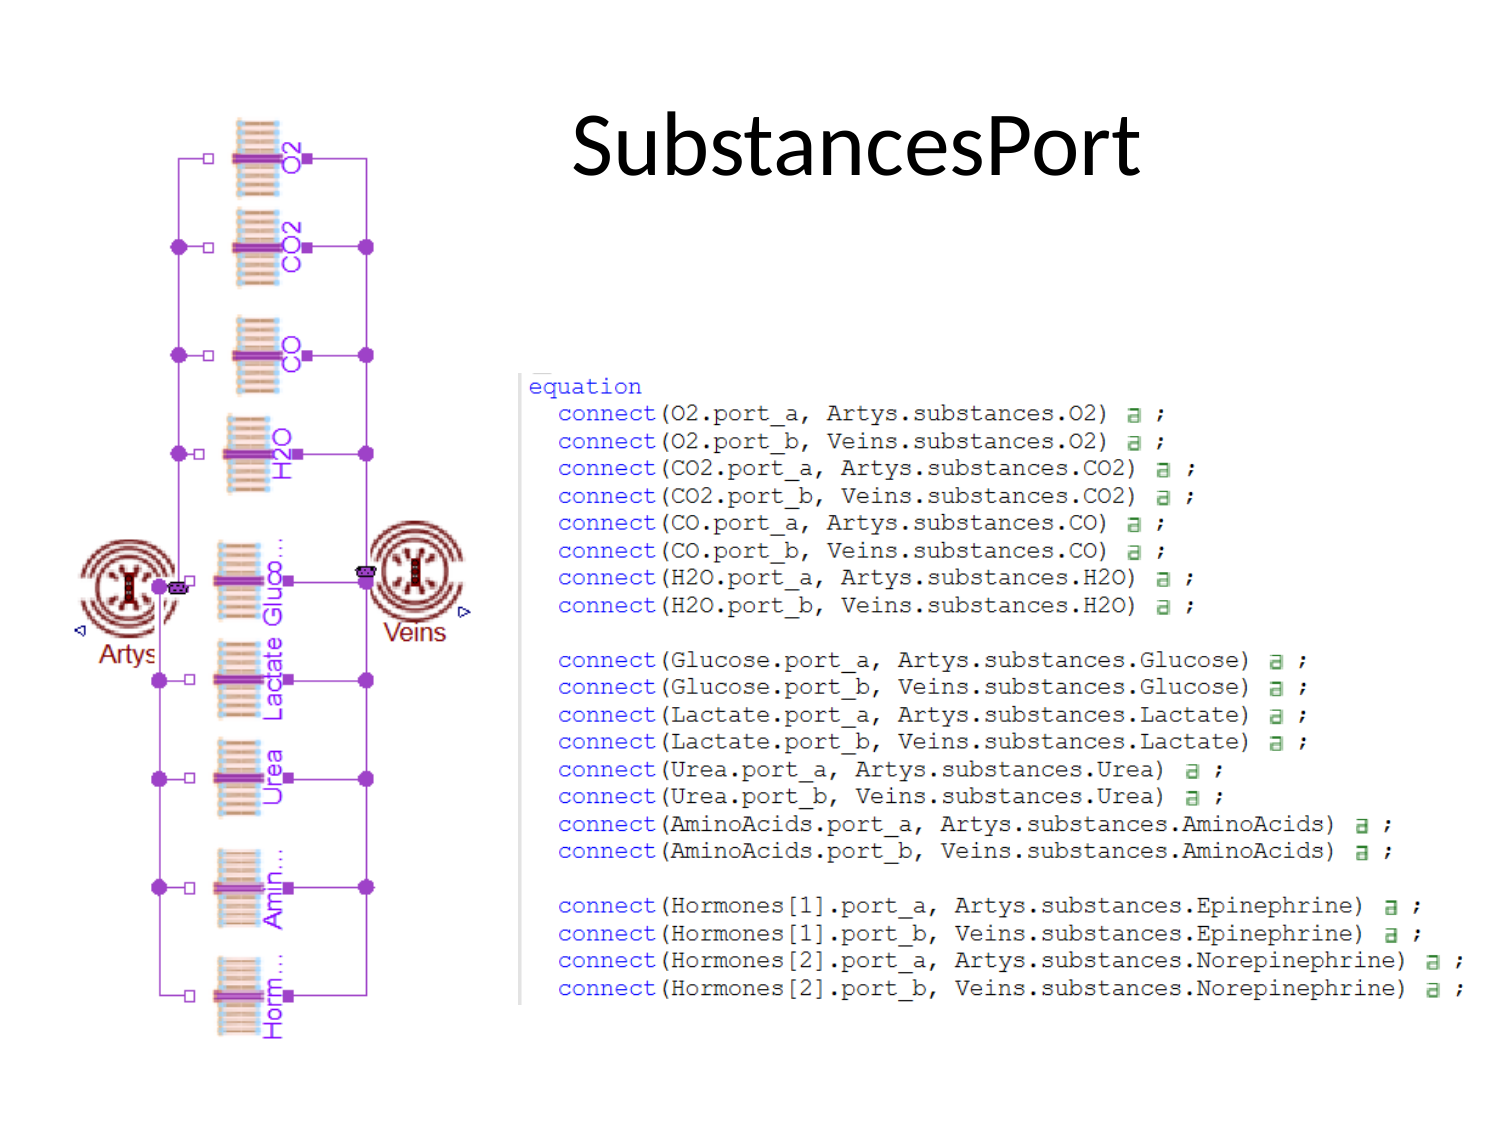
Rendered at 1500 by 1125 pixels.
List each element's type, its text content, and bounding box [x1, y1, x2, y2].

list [518, 373, 1468, 1005]
title SubstancesPort [289, 45, 1425, 233]
picture [17, 80, 511, 1045]
